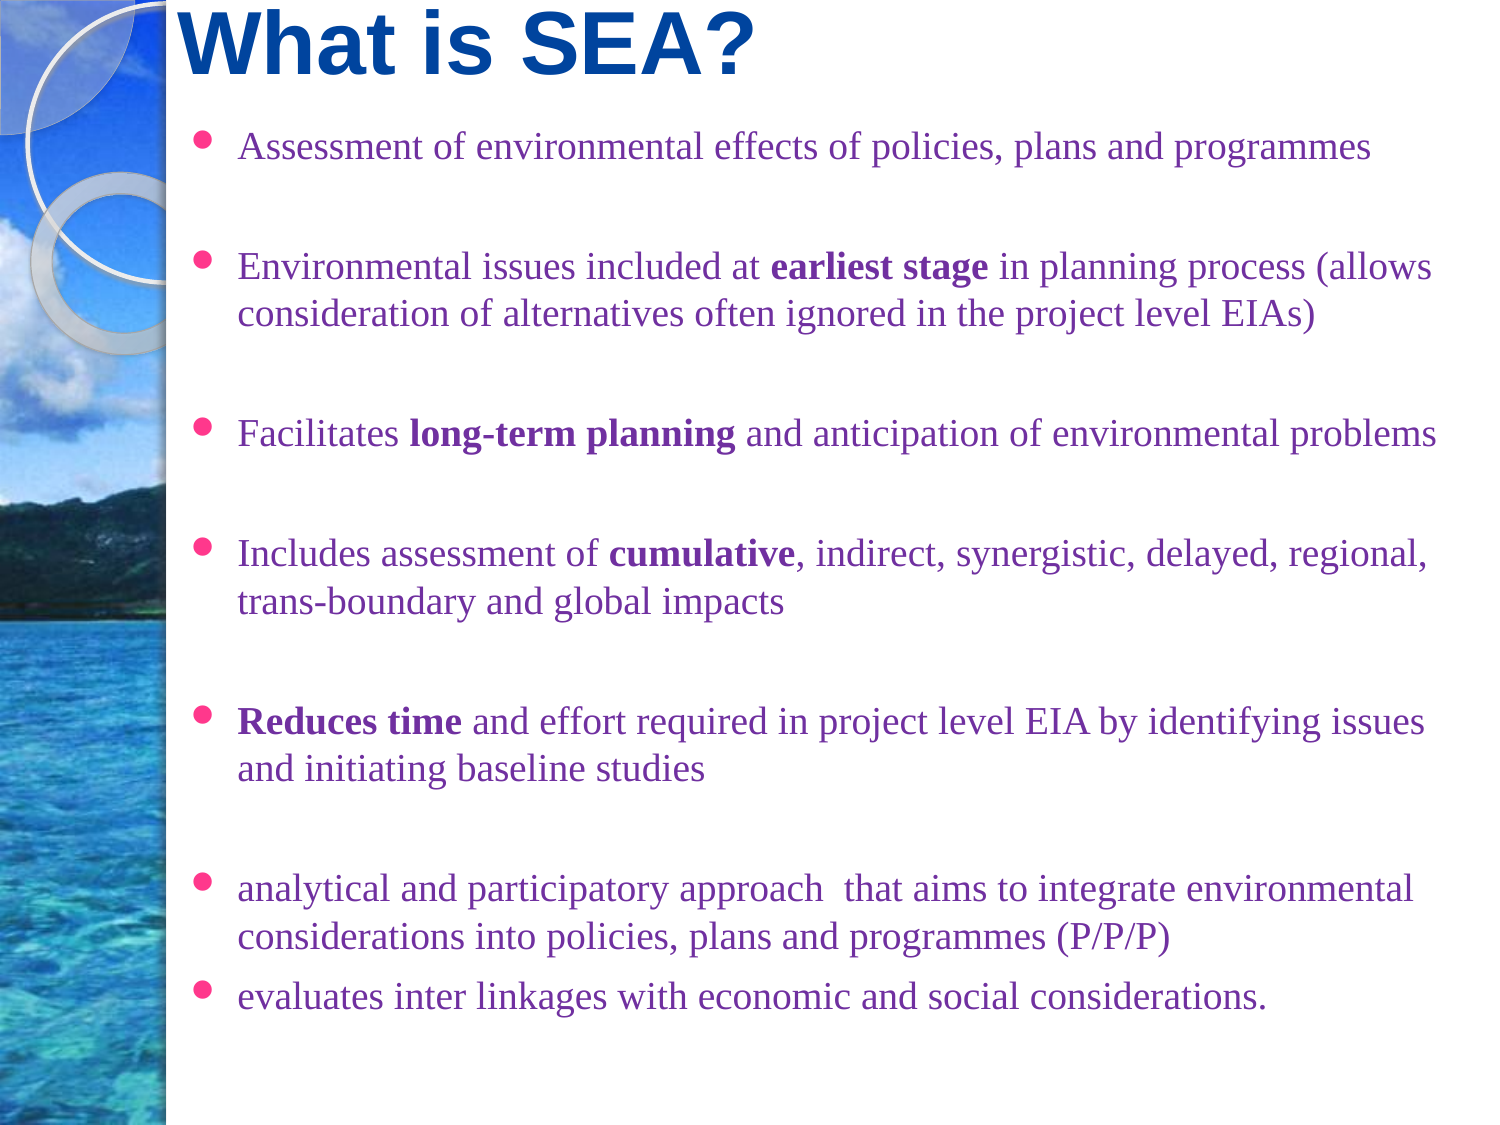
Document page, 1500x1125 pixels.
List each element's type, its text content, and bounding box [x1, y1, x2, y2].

picture [136, 0, 162, 4]
picture [32, 13, 160, 207]
title What is SEA? [162, 0, 1393, 112]
picture [0, 134, 166, 1125]
text_box Assessment of environmental effects of policies, plans and programmes Environmental issues included at earliest stage in planning process (allows consideration of alternatives often ignored in the project level EIAs) Facilitates long-term planning and anticipation of environmental problems Includes assessment of cumulative, indirect, synergistic, delayed, regional, trans-boundary and global impacts Reduces time and effort required in project level EIA by identifying issues and initiating baseline studies analytical and participatory approach that aims to integrate environmental considerations into policies, plans and programmes (P/P/P) evaluates inter linkages with economic and social considerations. [162, 112, 1500, 838]
picture [62, 195, 160, 280]
picture [53, 240, 160, 332]
